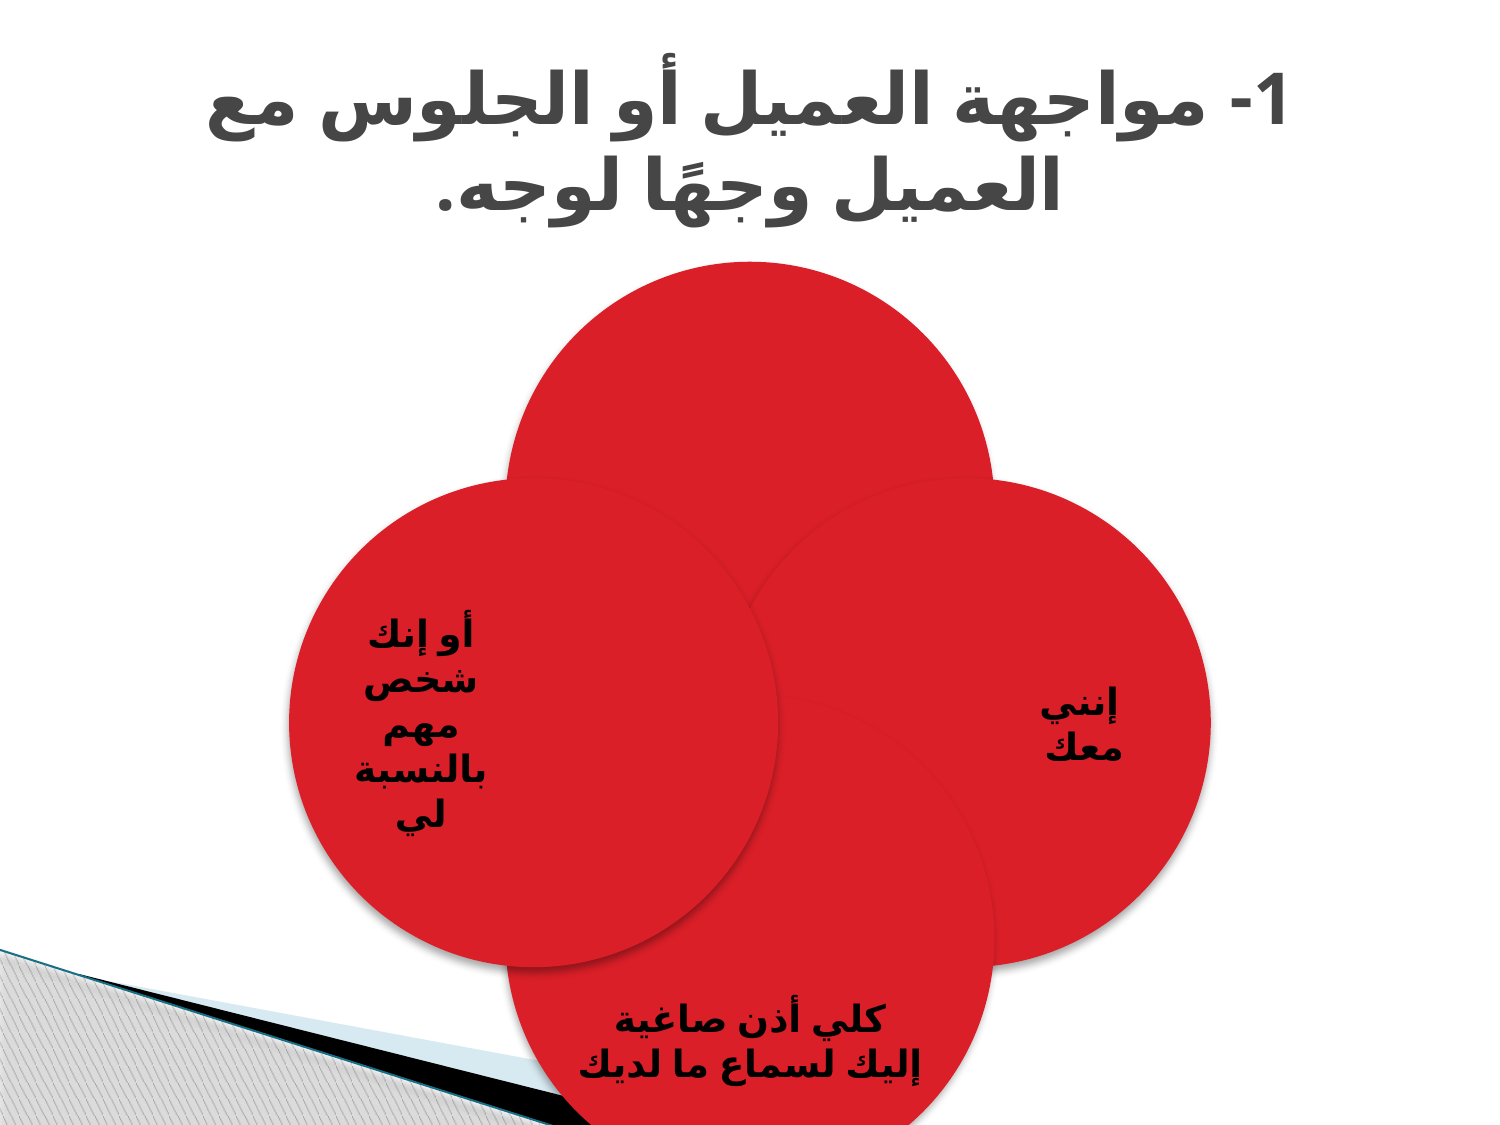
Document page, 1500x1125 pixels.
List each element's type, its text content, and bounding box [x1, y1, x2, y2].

title 1- مواجهة العميل أو الجلوس مع العميل وجهًا لوجه. [75, 45, 1425, 233]
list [0, 242, 1500, 1125]
